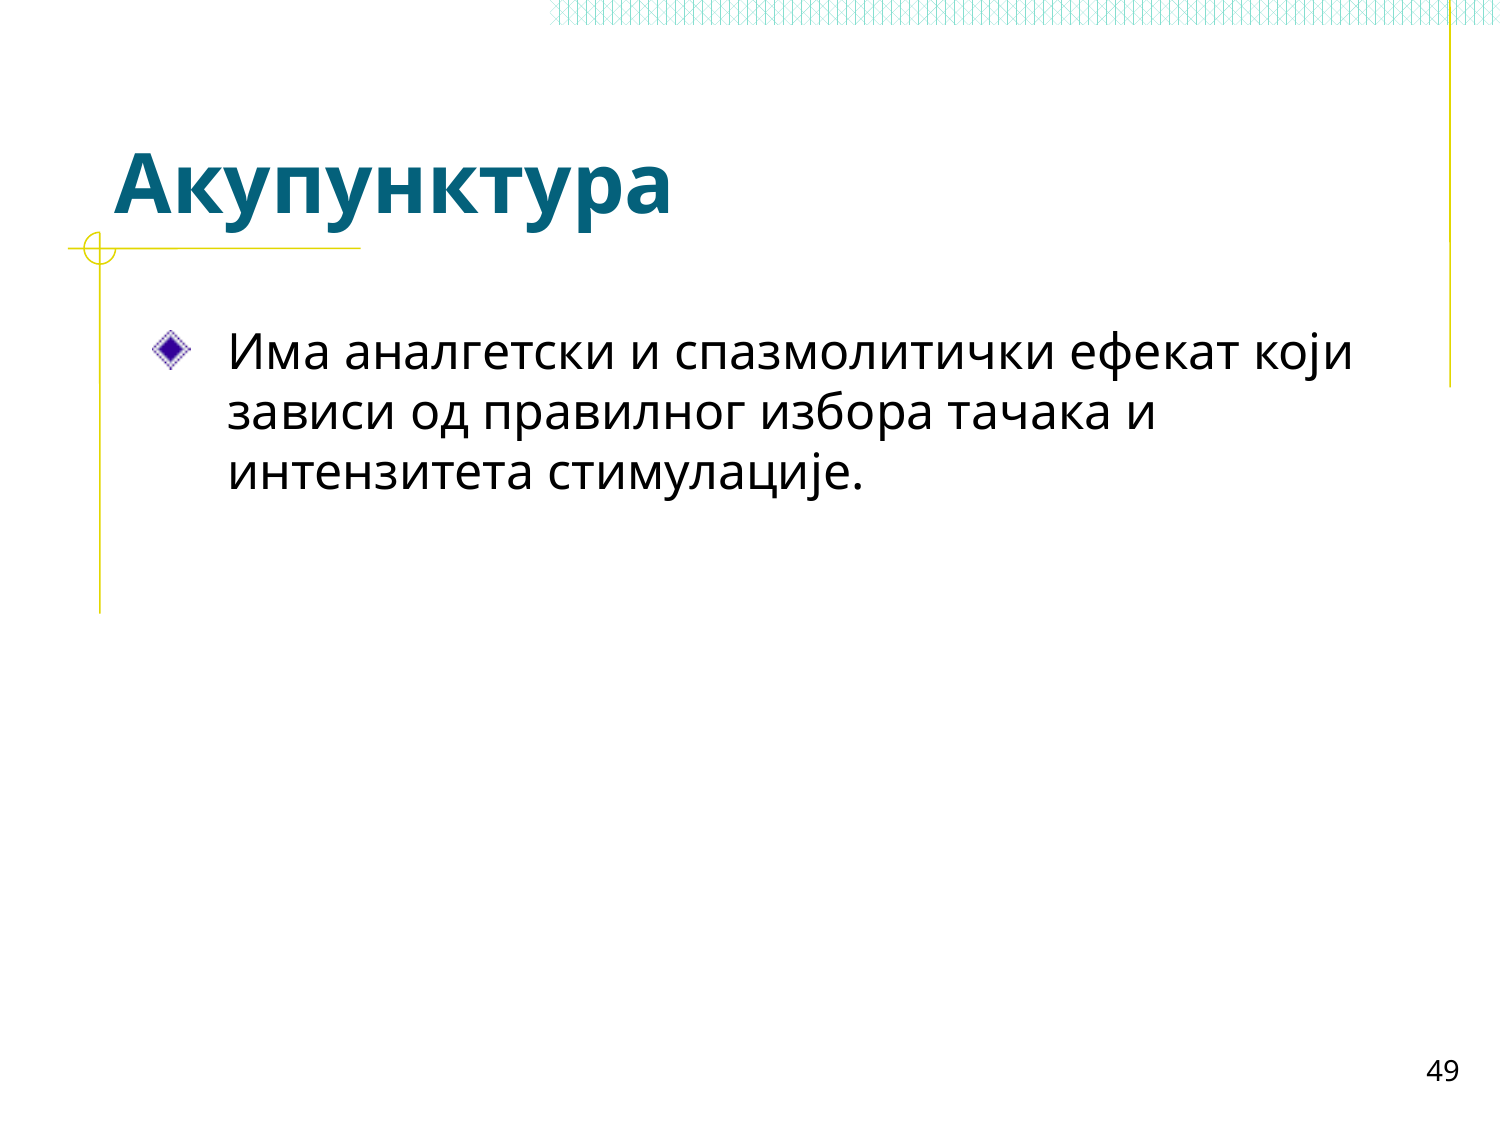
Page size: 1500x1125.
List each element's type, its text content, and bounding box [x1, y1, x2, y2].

picture [152, 330, 191, 370]
title Акупунктура [99, 49, 1376, 238]
list Има аналгетски и спазмолитички ефекат који зависи од правилног избора тачака и интензитета стимулације. [137, 312, 1413, 988]
slide_number 49 [1162, 1025, 1475, 1100]
